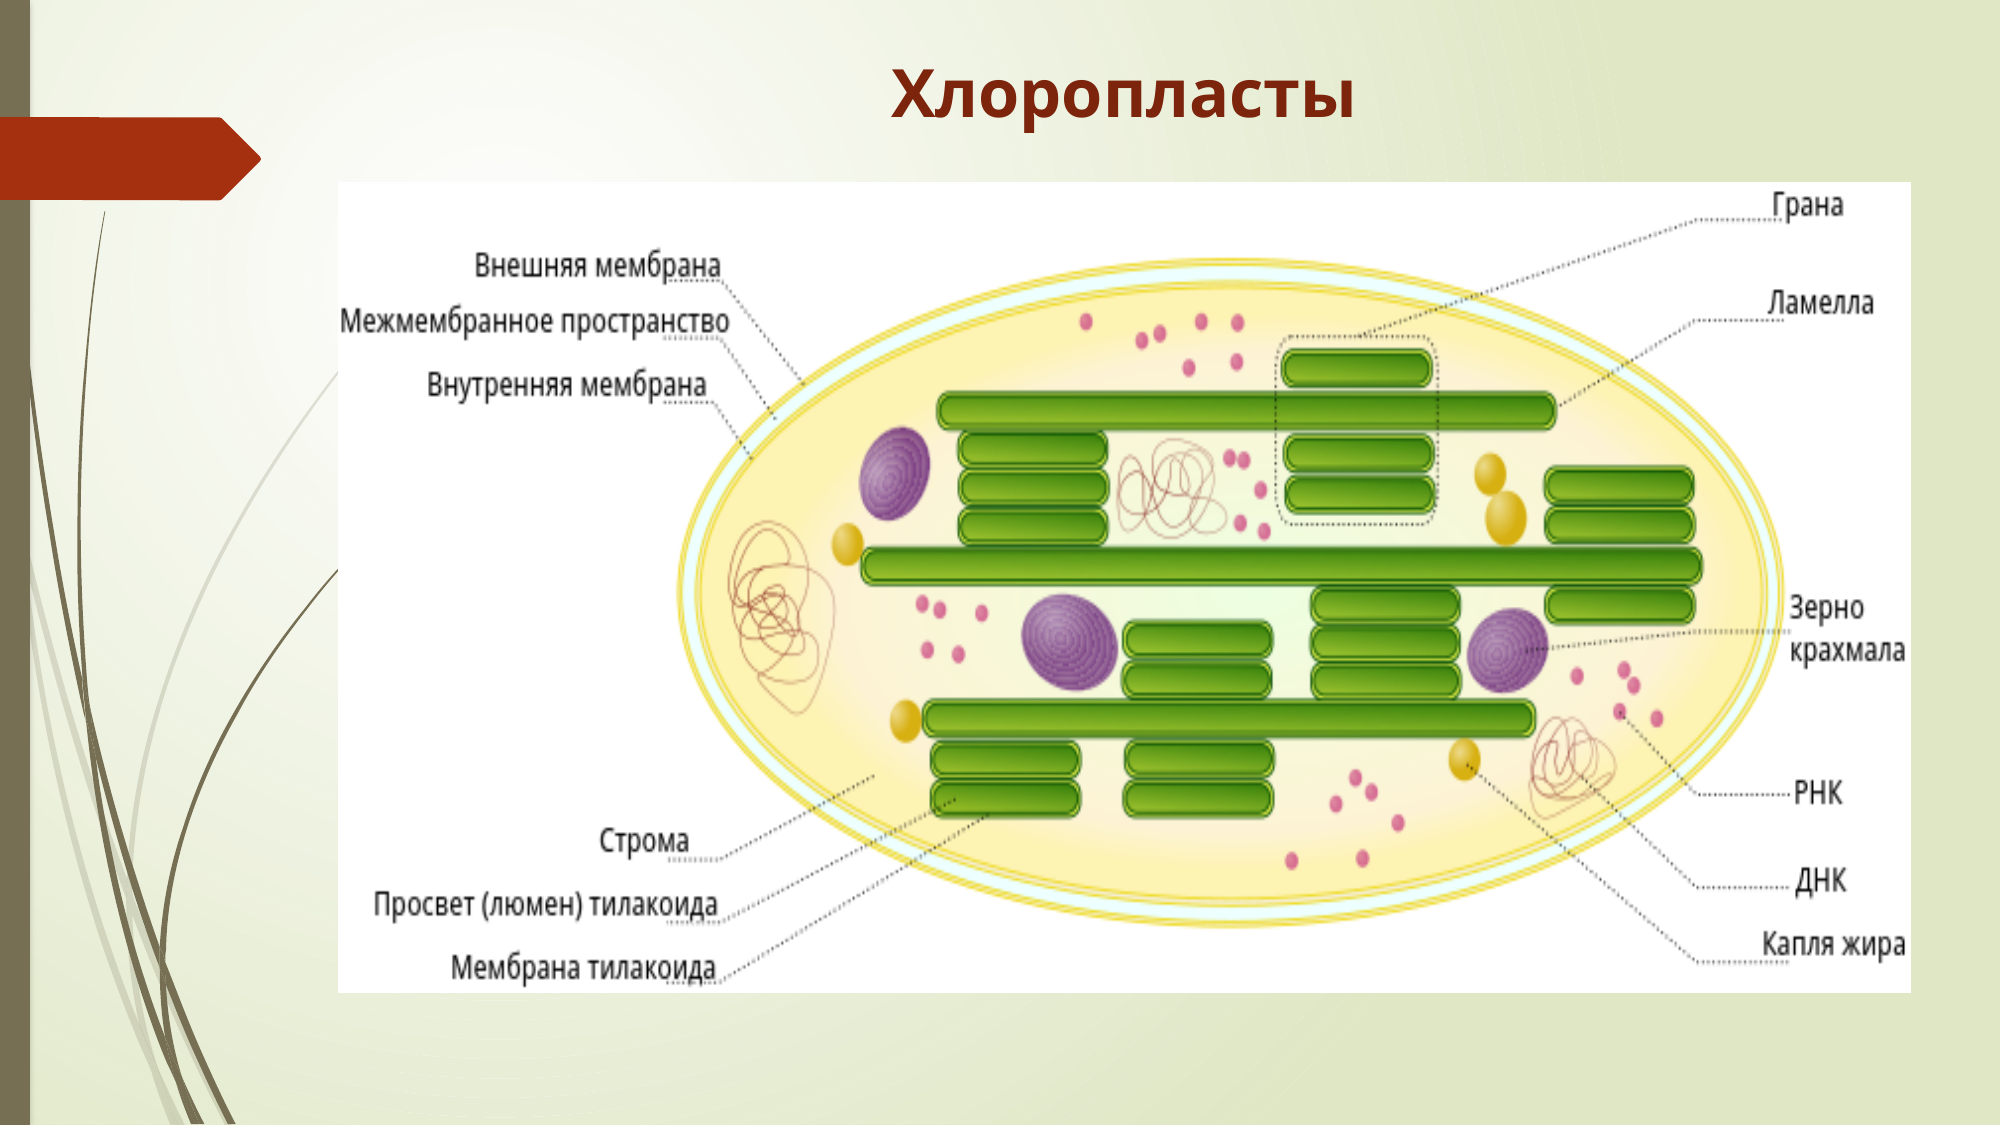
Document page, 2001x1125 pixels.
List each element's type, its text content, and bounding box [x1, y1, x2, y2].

picture [338, 182, 1911, 993]
title Хлоропласты [361, 42, 1888, 146]
